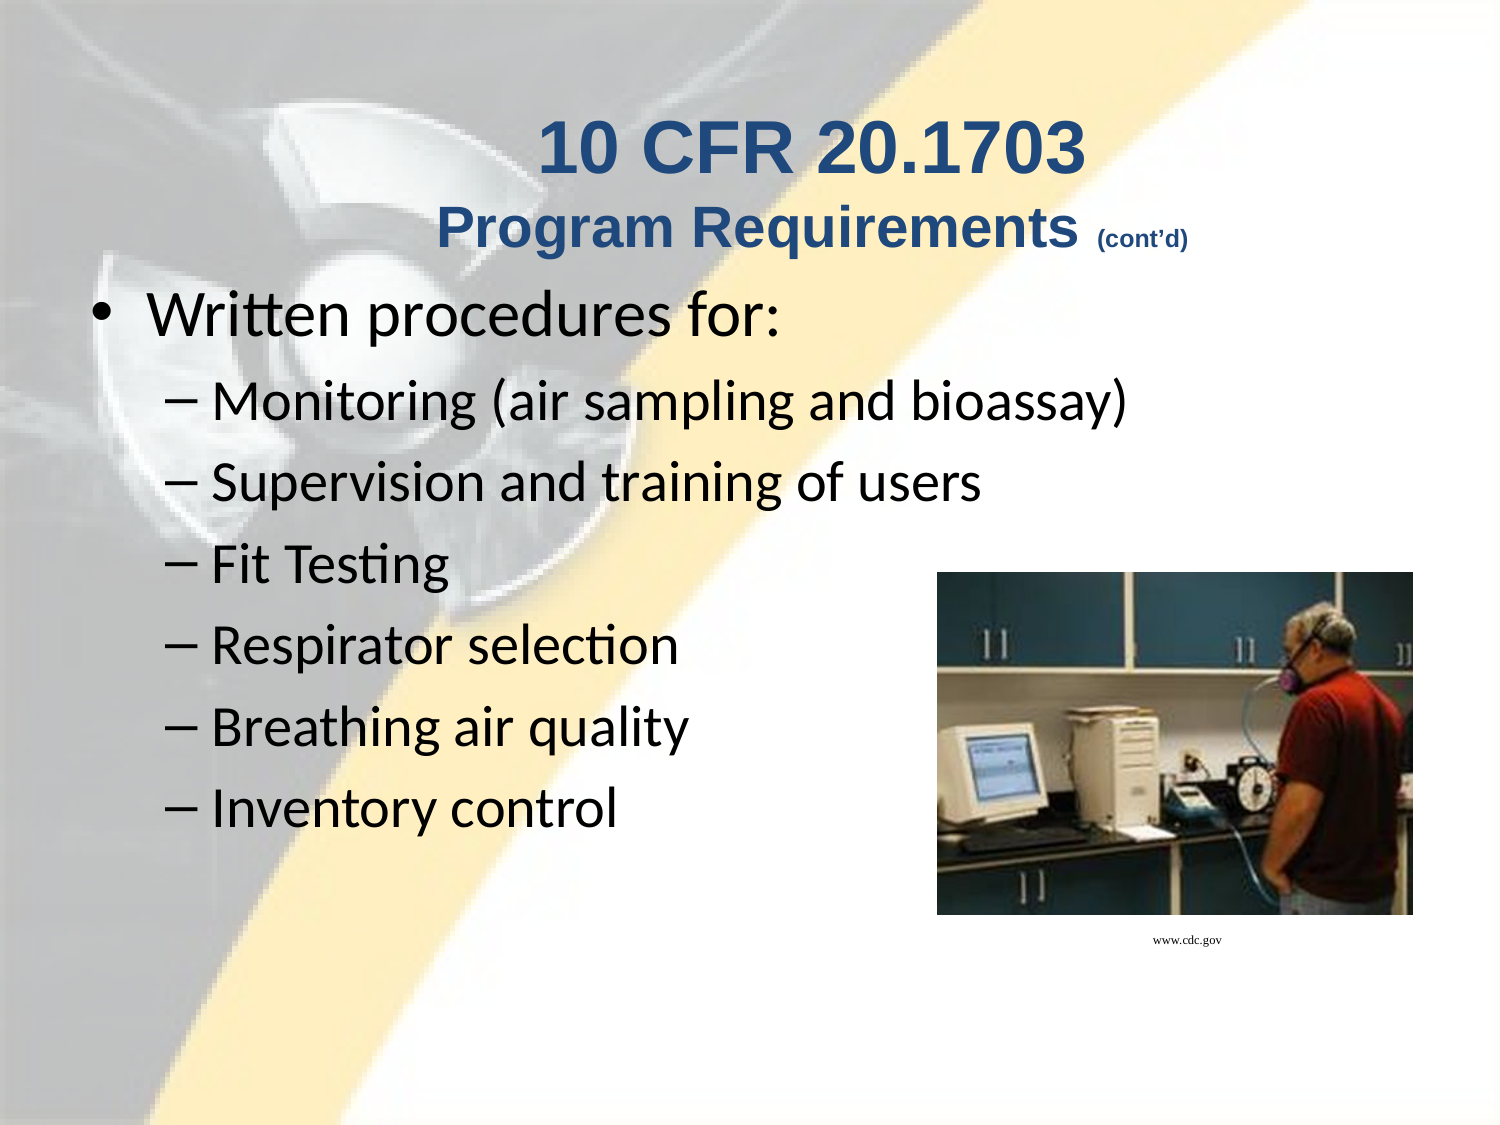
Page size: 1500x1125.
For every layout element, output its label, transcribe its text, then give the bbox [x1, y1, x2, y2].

text_box 10 CFR 20.1703 Program Requirements (cont’d) [212, 87, 1413, 250]
list Written procedures for: Monitoring (air sampling and bioassay) Supervision and training of users Fit Testing Respirator selection Breathing air quality Inventory control [75, 262, 1350, 850]
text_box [937, 572, 1413, 956]
